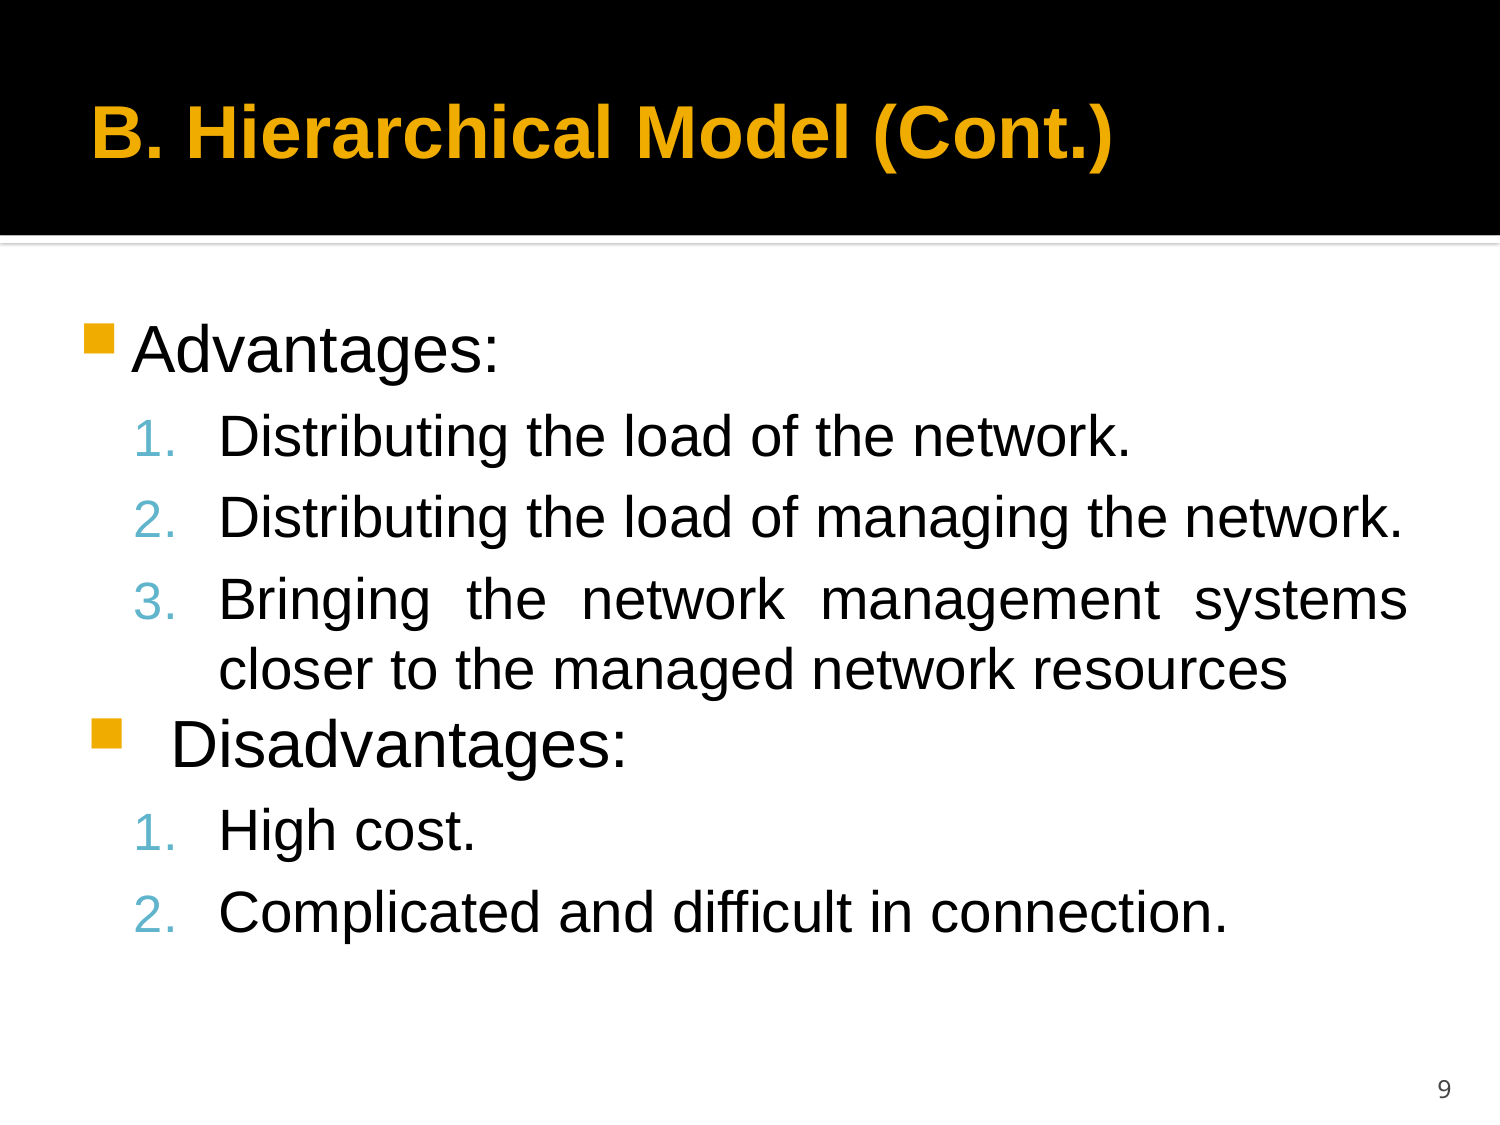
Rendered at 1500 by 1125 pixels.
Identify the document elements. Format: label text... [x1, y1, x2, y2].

list Advantages: Distributing the load of the network. Distributing the load of managing the network. Bringing the network management systems closer to the managed network resources Disadvantages: High cost. Complicated and difficult in connection. [50, 291, 1425, 1050]
title B. Hierarchical Model (Cont.) [75, 25, 1425, 231]
slide_number 9 [1345, 1062, 1467, 1108]
